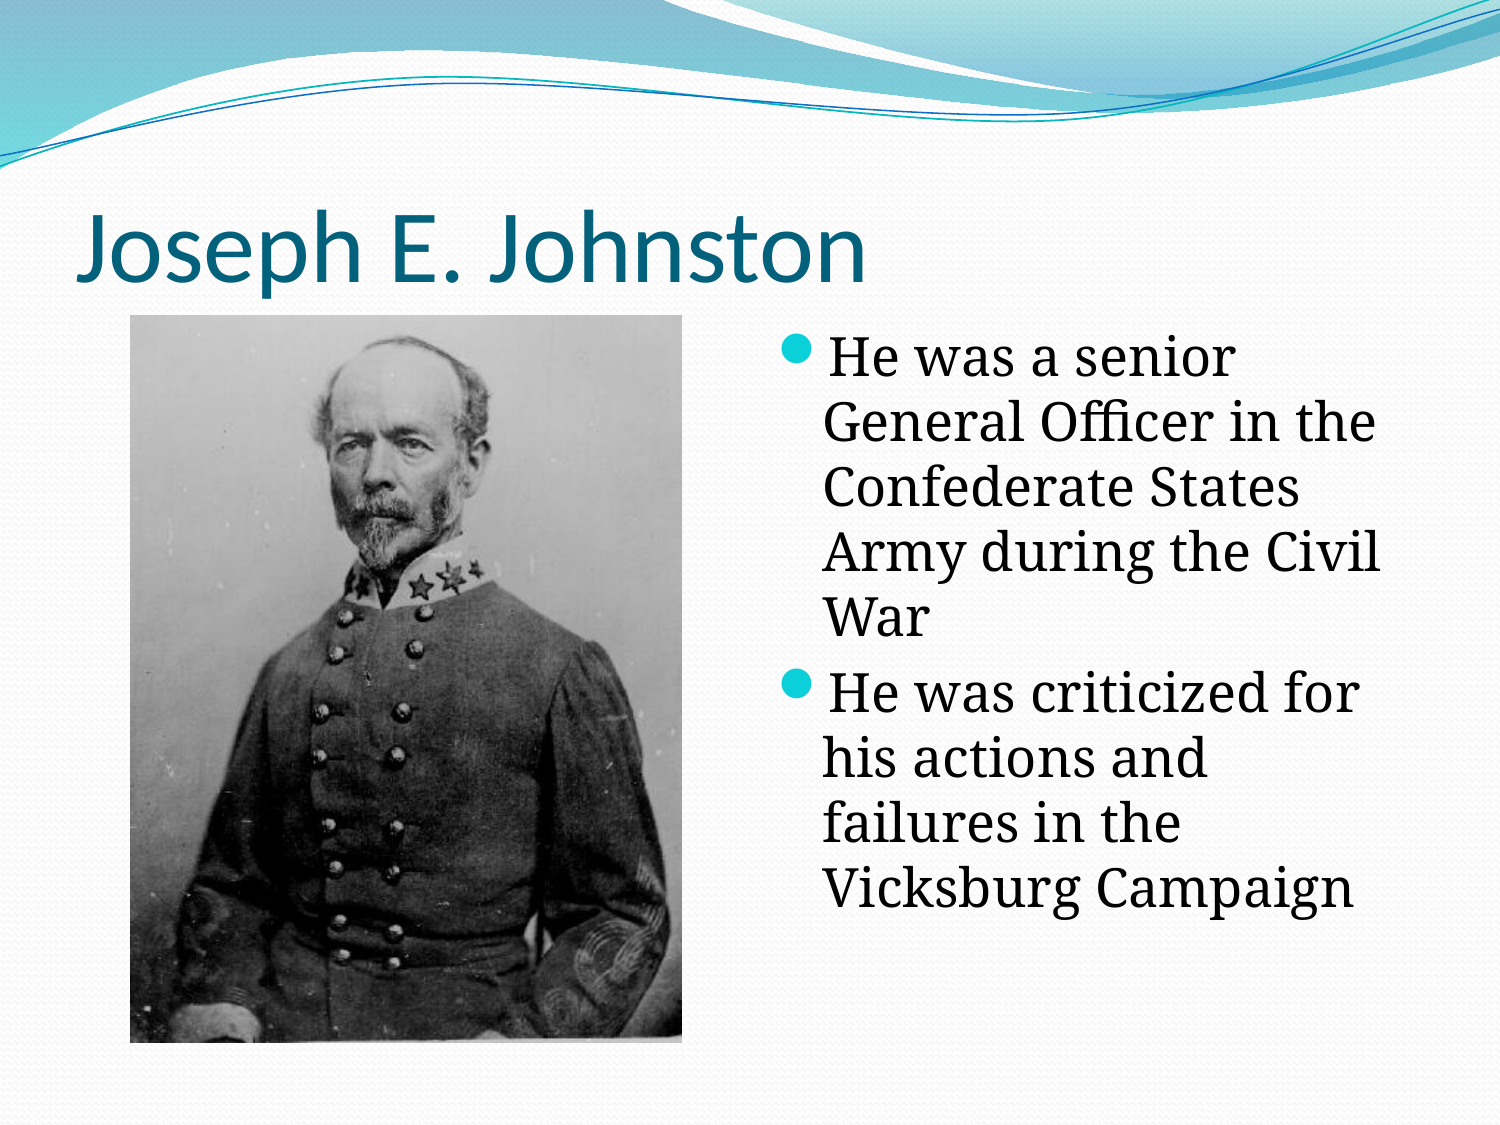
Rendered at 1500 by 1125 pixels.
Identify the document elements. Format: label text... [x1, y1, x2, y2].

title Joseph E. Johnston [75, 115, 1425, 303]
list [130, 314, 682, 1043]
list He was a senior General Officer in the Confederate States Army during the Civil War He was criticized for his actions and failures in the Vicksburg Campaign [762, 314, 1425, 1043]
